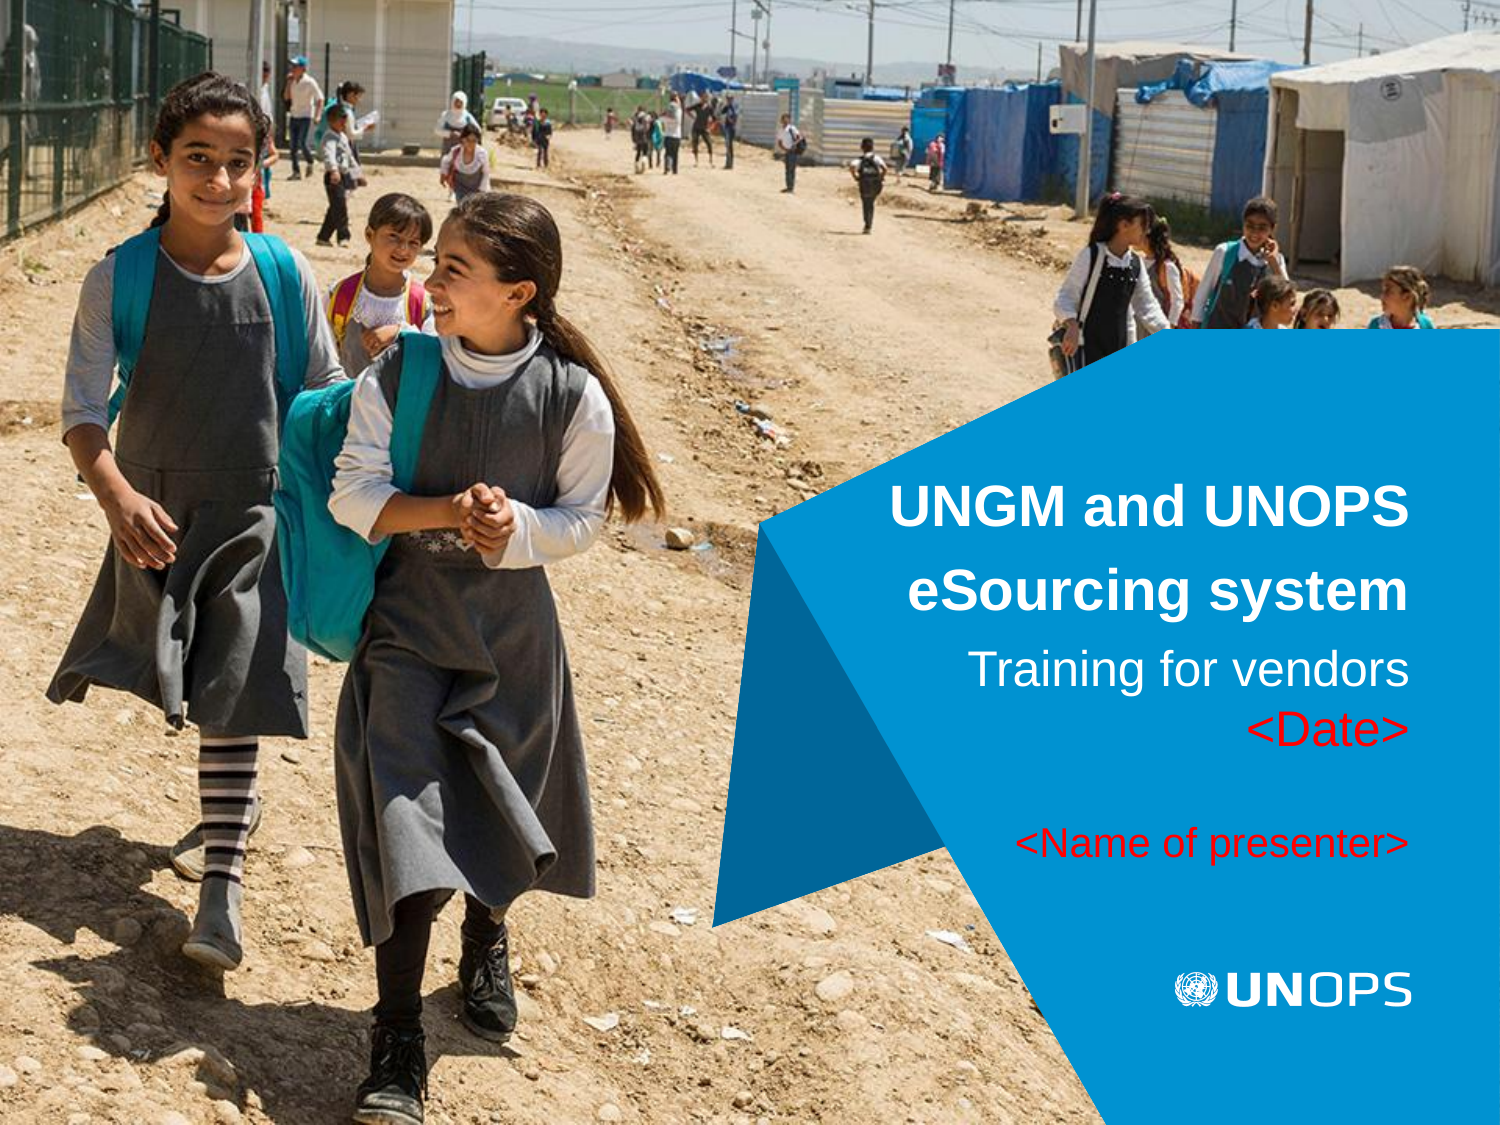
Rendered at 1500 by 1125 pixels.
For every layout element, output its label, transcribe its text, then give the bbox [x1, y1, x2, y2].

picture [1228, 973, 1259, 1006]
picture [0, 0, 1500, 1125]
picture [1183, 976, 1207, 1000]
picture [1385, 973, 1411, 1006]
picture [1176, 976, 1217, 1005]
title UNGM and UNOPS eSourcing system [598, 468, 1410, 623]
picture [1311, 973, 1341, 1006]
picture [1350, 973, 1378, 1005]
picture [1268, 973, 1301, 1005]
subtitle Training for vendors <Date> <Name of presenter> [949, 636, 1410, 883]
